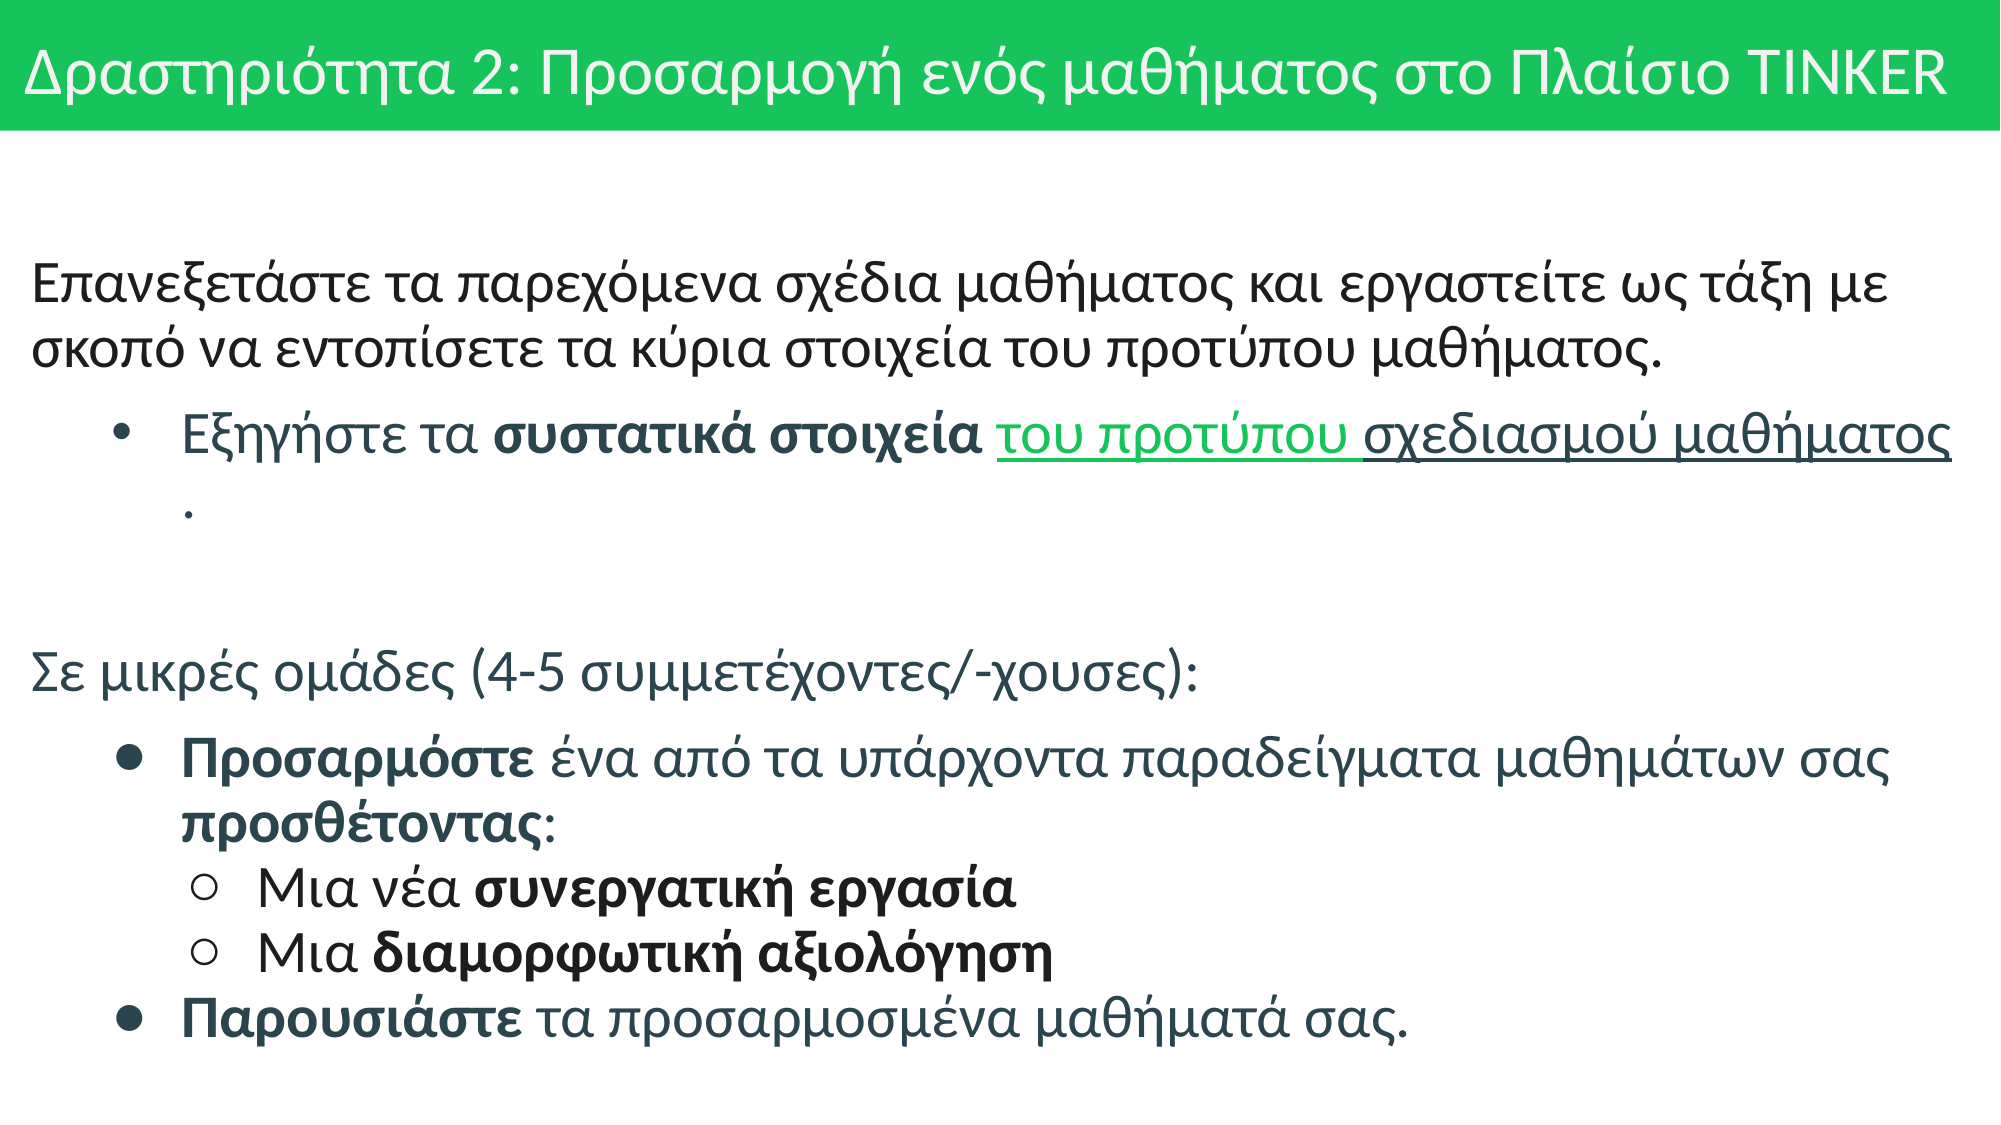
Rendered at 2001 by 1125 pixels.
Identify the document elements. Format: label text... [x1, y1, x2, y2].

title Δραστηριότητα 2: Προσαρμογή ενός μαθήματος στο Πλαίσιο TINKER [16, 13, 1976, 131]
list Επανεξετάστε τα παρεχόμενα σχέδια μαθήματος και εργαστείτε ως τάξη με σκοπό να εντοπίσετε τα κύρια στοιχεία του προτύπου μαθήματος. Εξηγήστε τα συστατικά στοιχεία του προτύπου σχεδιασμού μαθήματος. Σε μικρές ομάδες (4-5 συμμετέχοντες/-χουσες): Προσαρμόστε ένα από τα υπάρχοντα παραδείγματα μαθημάτων σας προσθέτοντας: Μια νέα συνεργατική εργασία Μια διαμορφωτική αξιολόγηση Παρουσιάστε τα προσαρμοσμένα μαθήματά σας. [16, 144, 1976, 1108]
